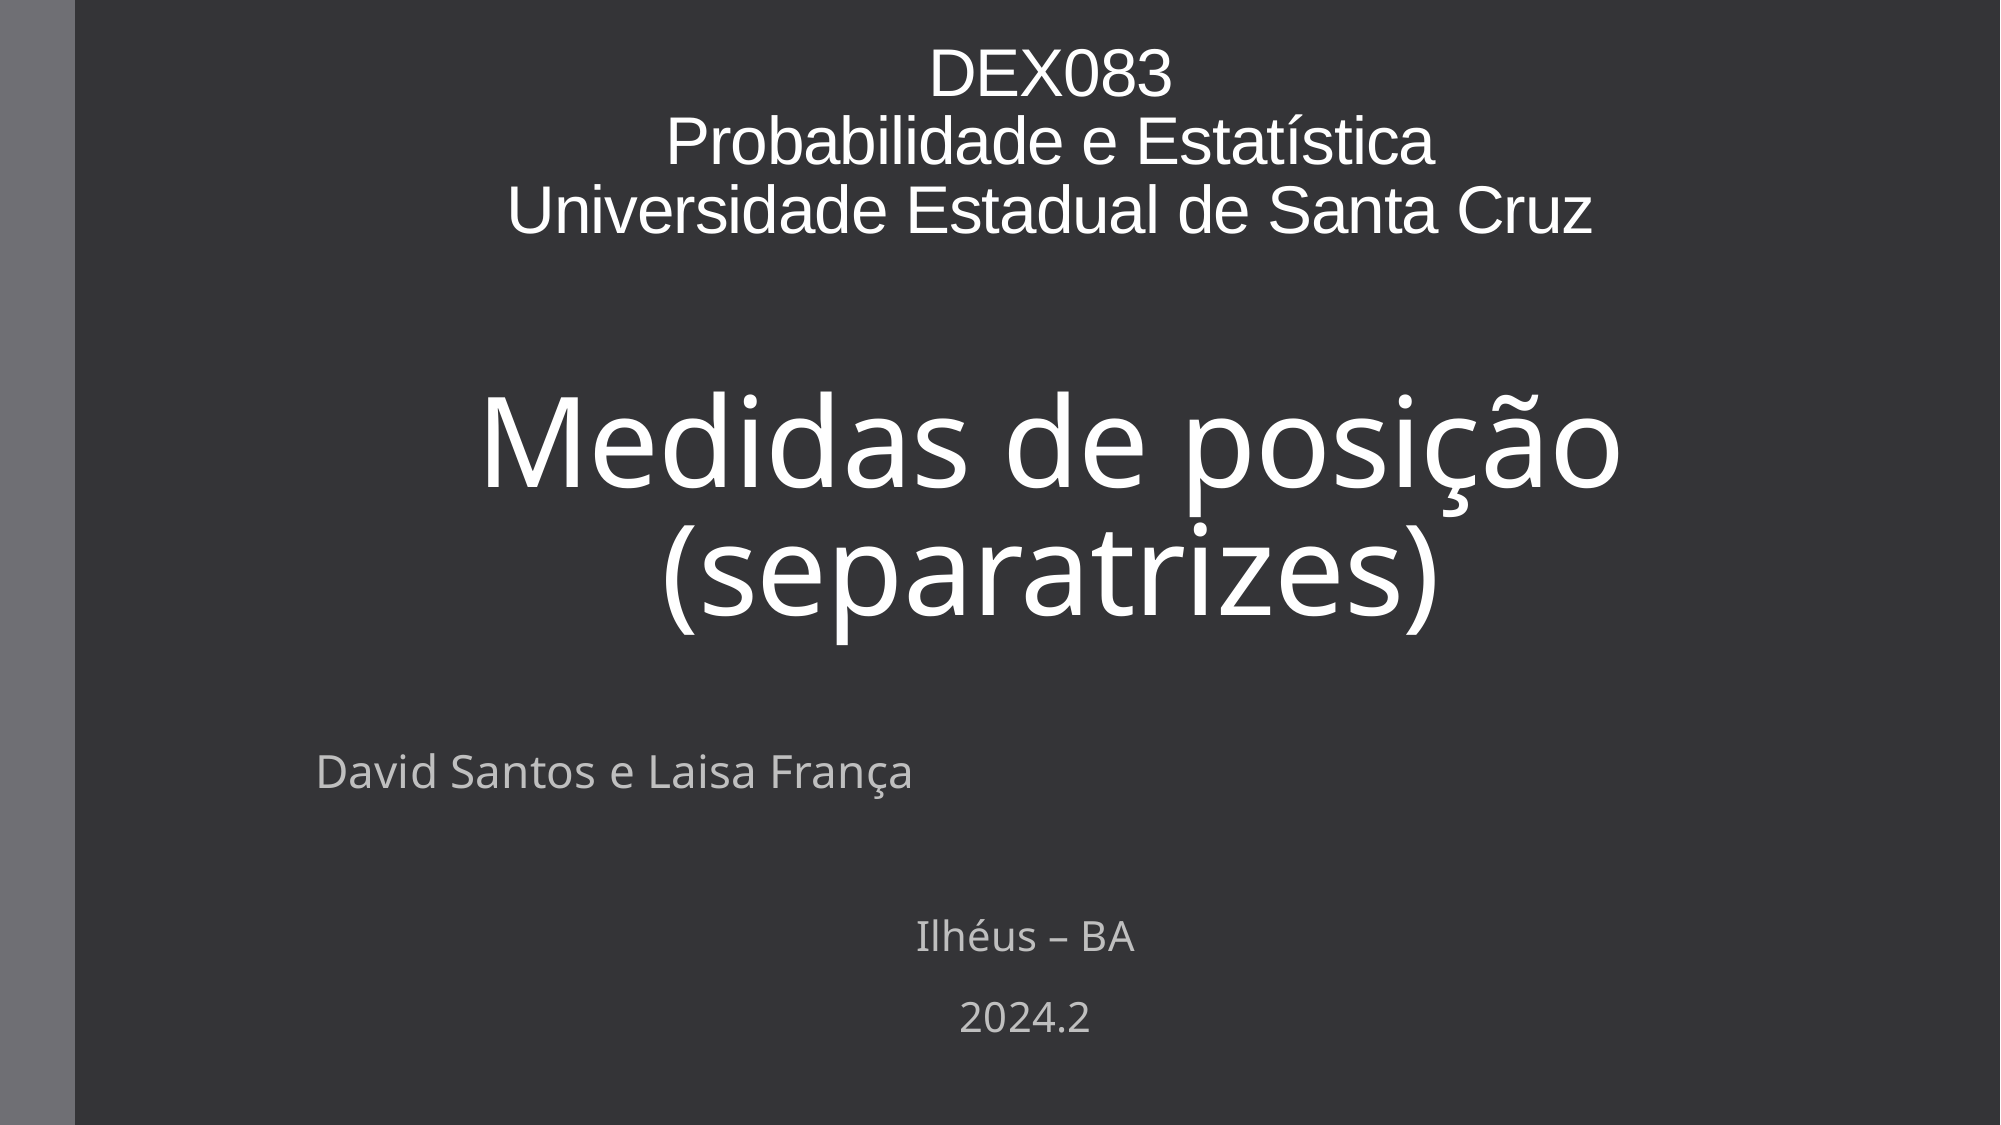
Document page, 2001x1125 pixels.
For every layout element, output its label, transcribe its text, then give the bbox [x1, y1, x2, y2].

title DEX083 Probabilidade e Estatística Universidade Estadual de Santa Cruz Medidas de posição (separatrizes) [206, 31, 1896, 649]
subtitle David Santos e Laisa França Ilhéus – BA 2024.2 [300, 739, 1752, 1091]
